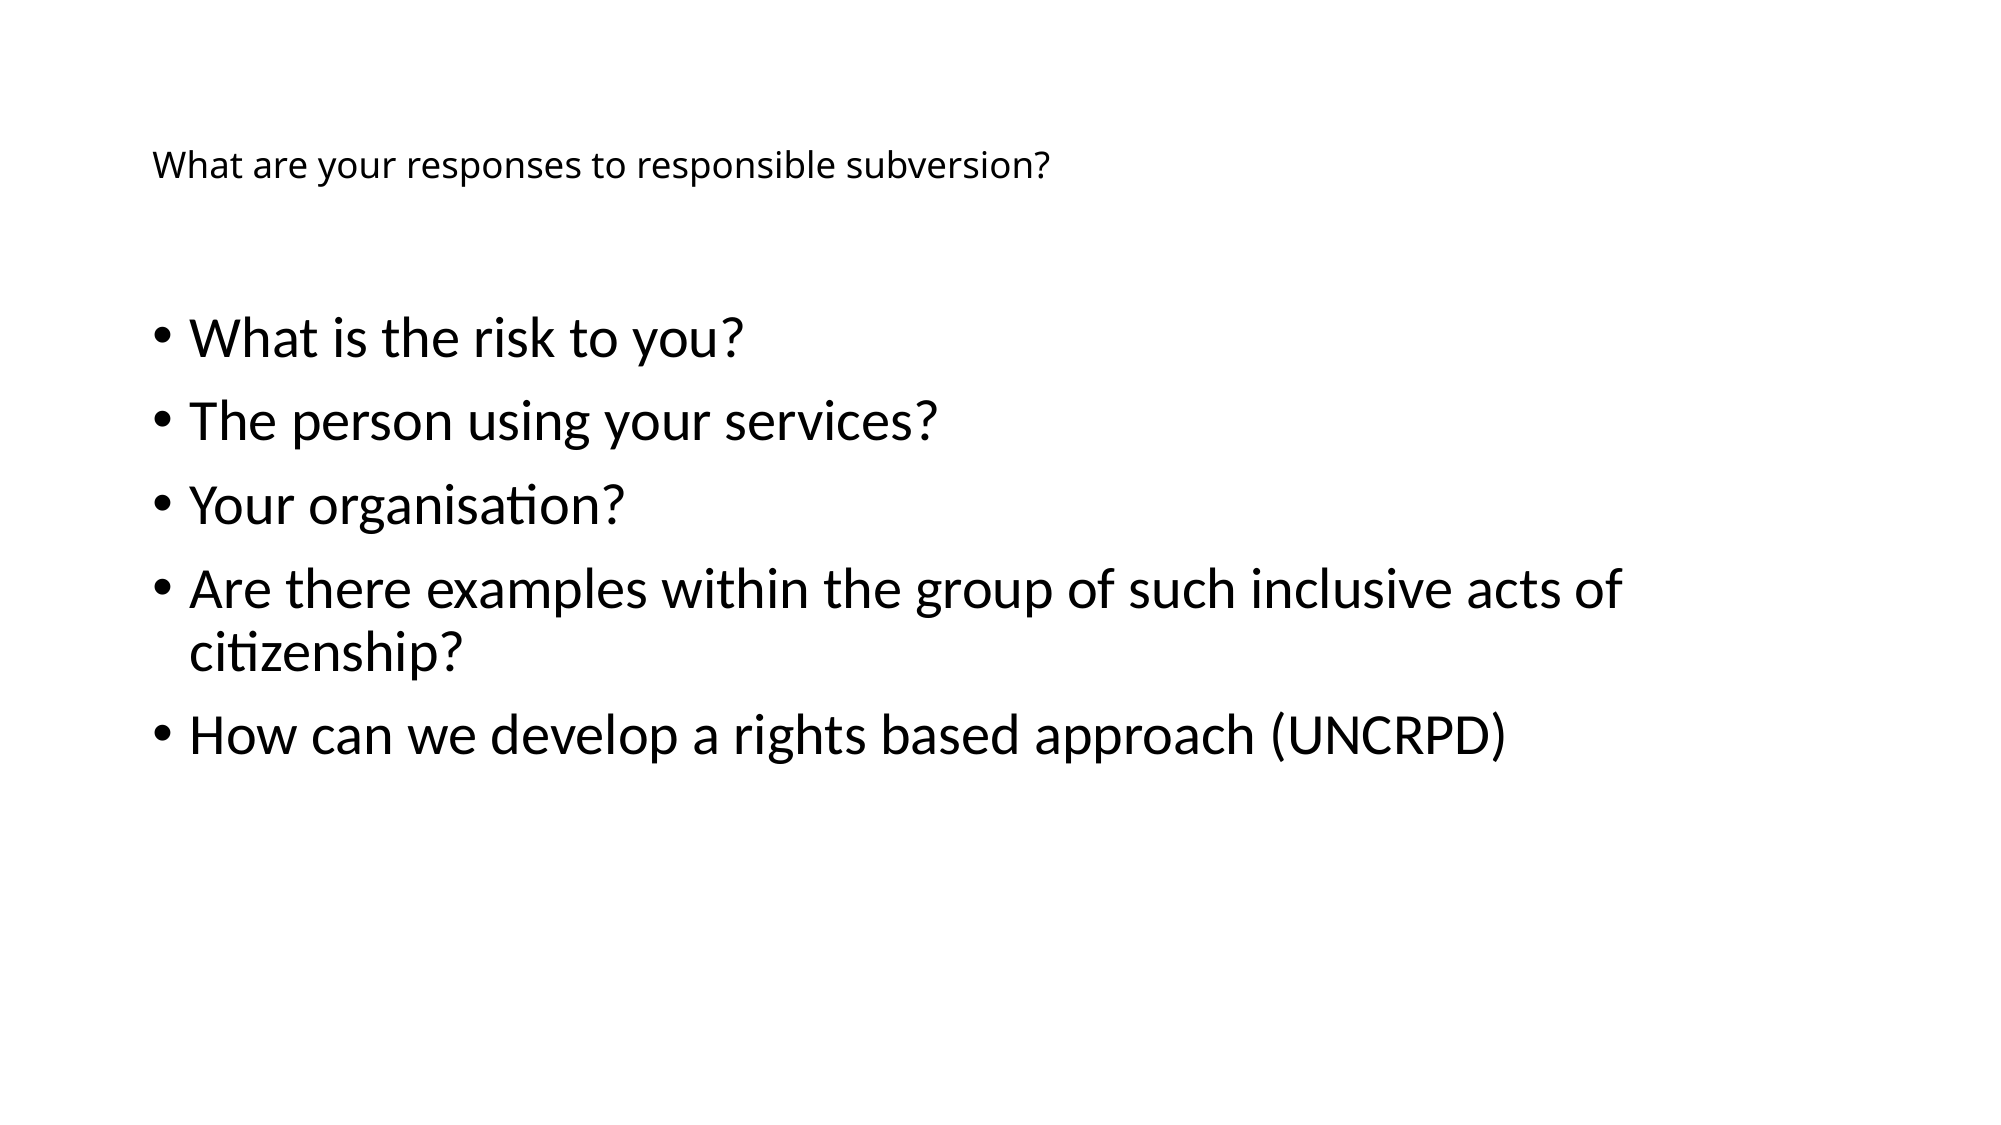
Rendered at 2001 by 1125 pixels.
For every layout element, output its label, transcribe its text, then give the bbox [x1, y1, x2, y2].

list What is the risk to you? The person using your services? Your organisation? Are there examples within the group of such inclusive acts of citizenship? How can we develop a rights based approach (UNCRPD) [137, 299, 1863, 1014]
title What are your responses to responsible subversion? [137, 59, 1863, 278]
